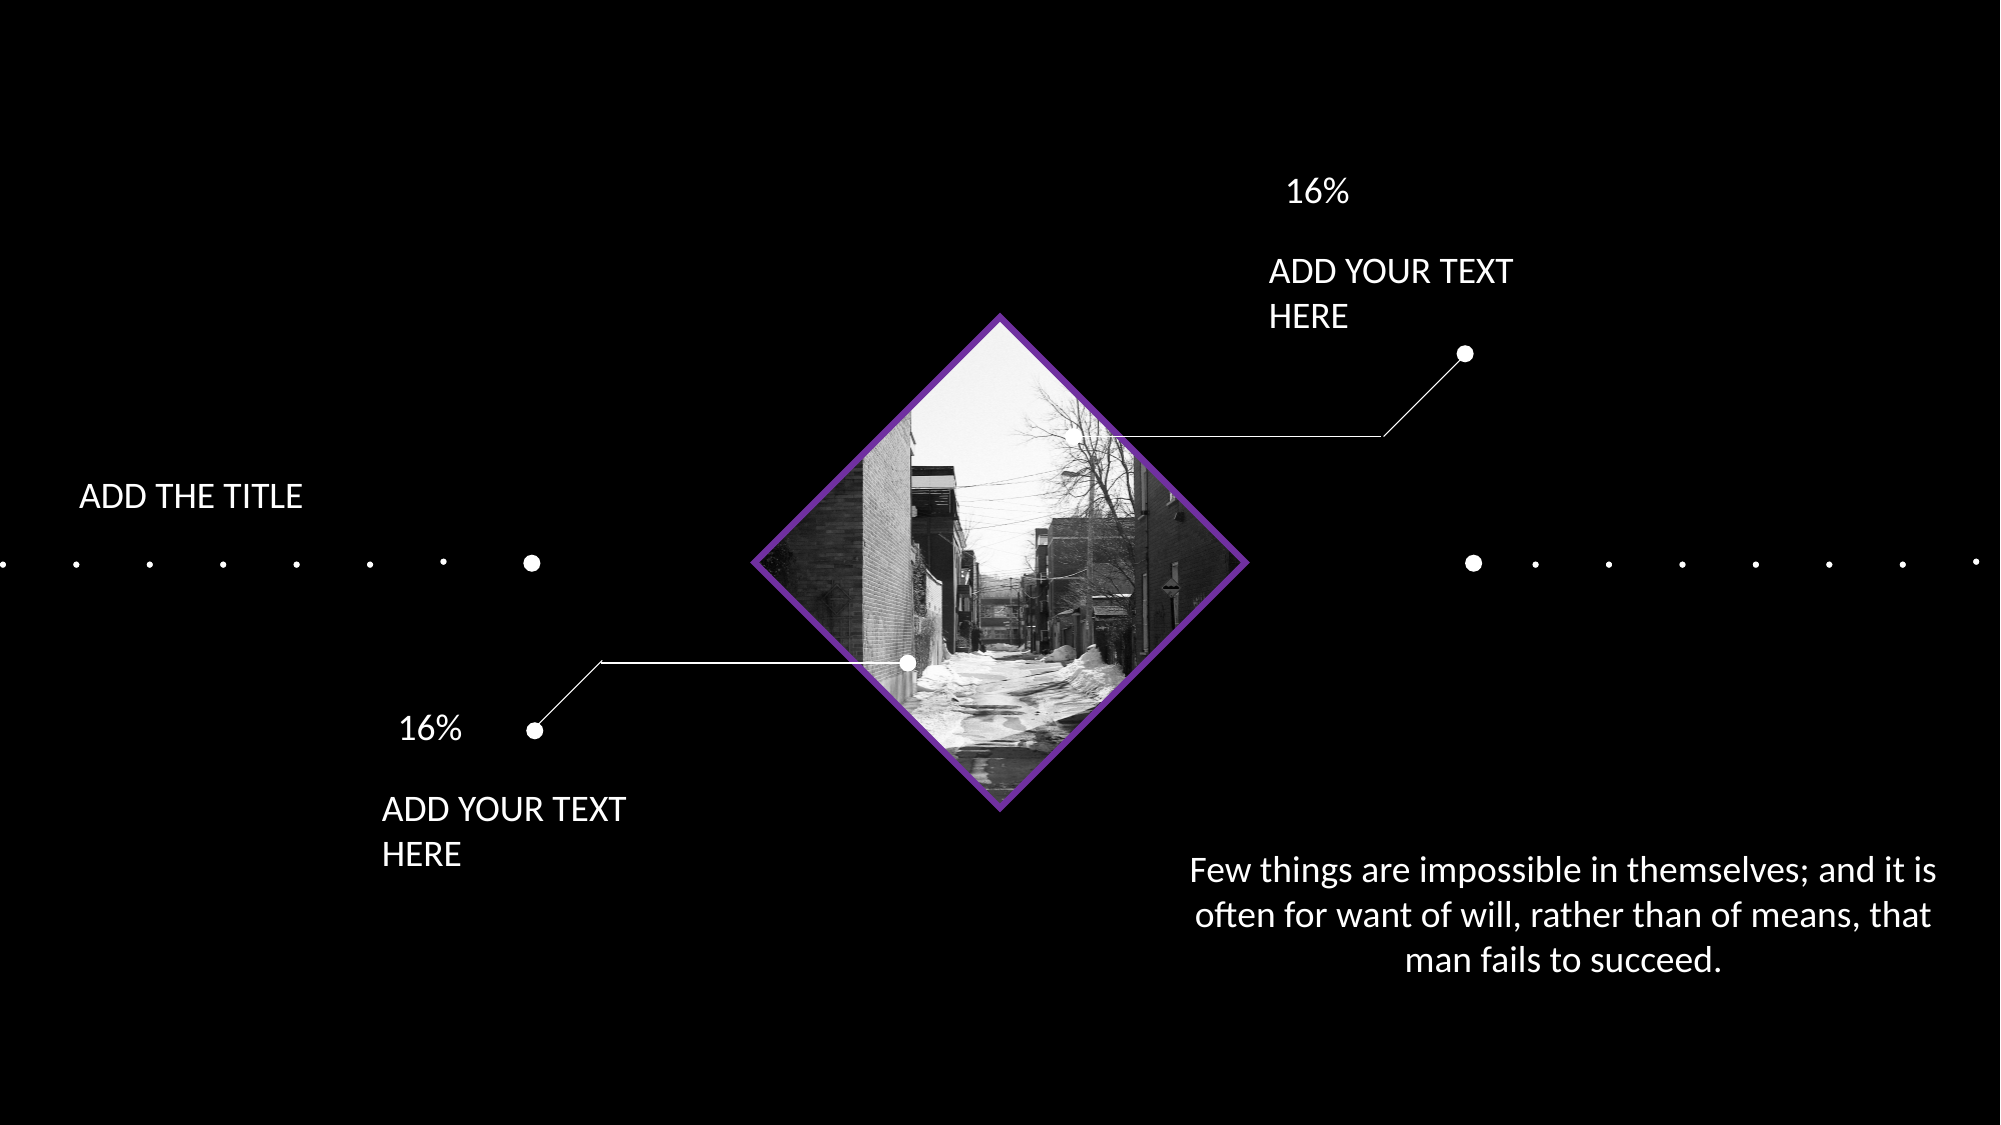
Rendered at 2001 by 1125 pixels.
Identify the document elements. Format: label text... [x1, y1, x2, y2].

text_box [1063, 426, 1083, 447]
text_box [367, 695, 728, 883]
text_box ADD THE TITLE [44, 463, 338, 524]
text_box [1383, 353, 1467, 437]
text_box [0, 558, 447, 568]
text_box [898, 653, 918, 673]
text_box Few things are impossible in themselves; and it is often for want of will, rather than of means, that man fails to succeed. [1173, 838, 1955, 988]
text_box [1532, 558, 1980, 568]
text_box [1464, 553, 1484, 573]
text_box [1455, 346, 1475, 363]
text_box [522, 553, 542, 573]
text_box [753, 315, 1247, 810]
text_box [531, 660, 603, 695]
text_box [1254, 158, 1615, 346]
